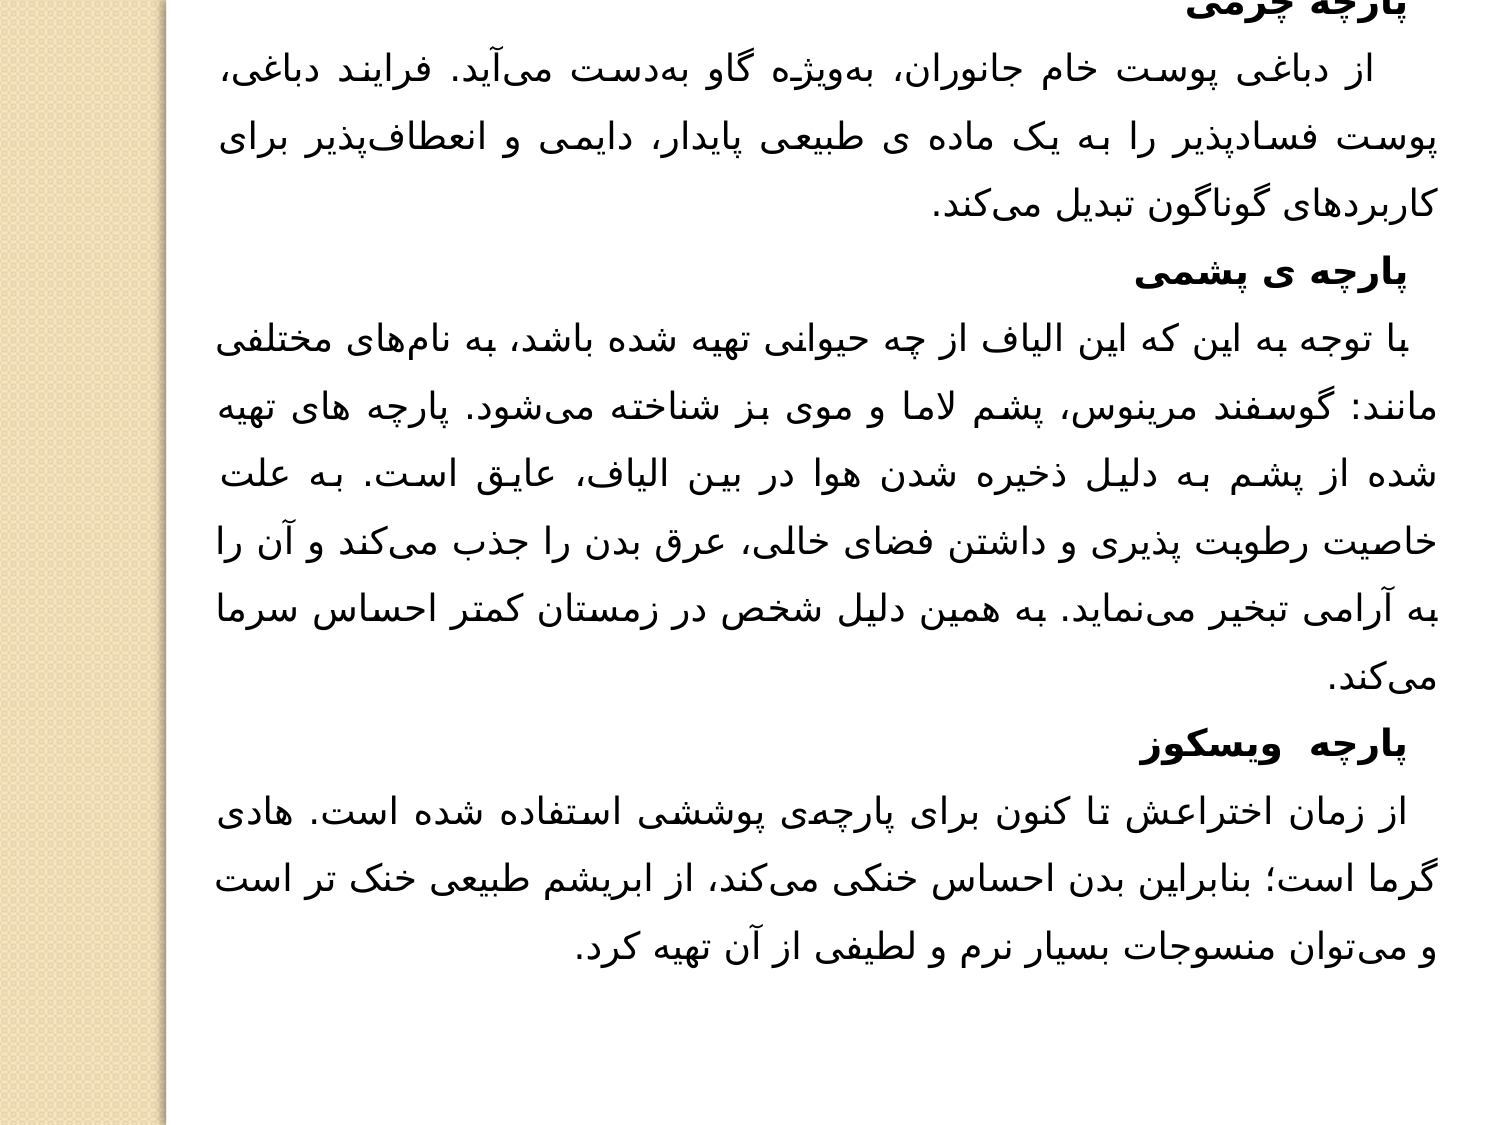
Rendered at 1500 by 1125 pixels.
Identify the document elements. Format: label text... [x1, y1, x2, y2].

text_box پارچه چرمی از دباغی پوست خام جانوران، به‌ویژه گاو به‌دست می‌آید. فرایند دباغی، پوست فسادپذیر را به یک ماده ی طبیعی پایدار، دایمی و انعطاف‌پذیر برای کاربردهای گوناگون تبدیل می‌کند. پارچه ی پشمی با توجه به این که این الیاف از چه حیوانی تهیه شده باشد، به نام‌های مختلفی مانند: گوسفند مرینوس، پشم لاما و موی بز شناخته می‌شود. پارچه‌ های تهیه شده از پشم به دلیل ذخیره شدن هوا در بین الیاف، عایق است. به علت خاصیت رطوبت پذیری و داشتن فضای خالی، عرق بدن را جذب می‌کند و آن را به آرامی تبخیر می‌نماید. به همین دلیل شخص در زمستان کمتر احساس سرما می‌کند. پارچه ویسکوز از زمان اختراعش تا کنون برای پارچه‌ی پوششی استفاده شده است. هادی گرما است؛ بنابراین بدن احساس خنکی می‌کند، از ابریشم طبیعی خنک تر است و می‌توان منسوجات بسیار نرم و لطیفی از آن تهیه کرد. [199, 0, 1454, 967]
